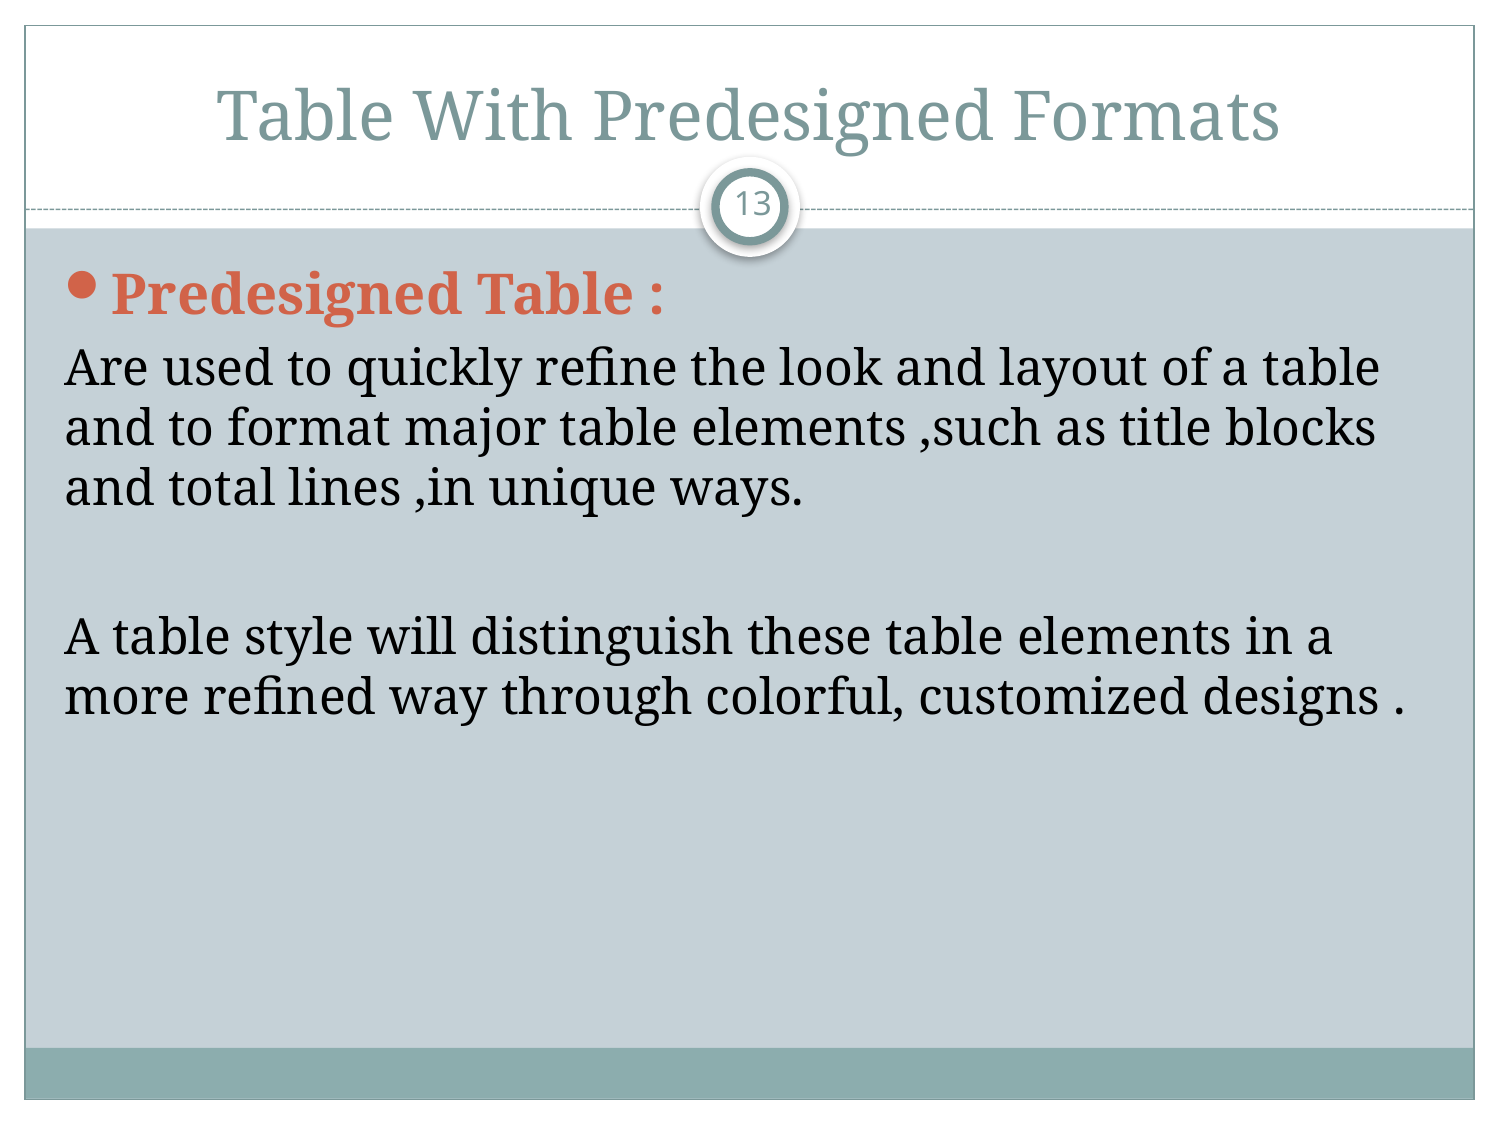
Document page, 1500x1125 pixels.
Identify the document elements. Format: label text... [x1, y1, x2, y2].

title Table With Predesigned Formats [49, 37, 1450, 162]
list Predesigned Table : Are used to quickly refine the look and layout of a table and to format major table elements ,such as title blocks and total lines ,in unique ways. A table style will distinguish these table elements in a more refined way through colorful, customized designs . [49, 250, 1445, 1001]
slide_number 13 [715, 168, 791, 241]
